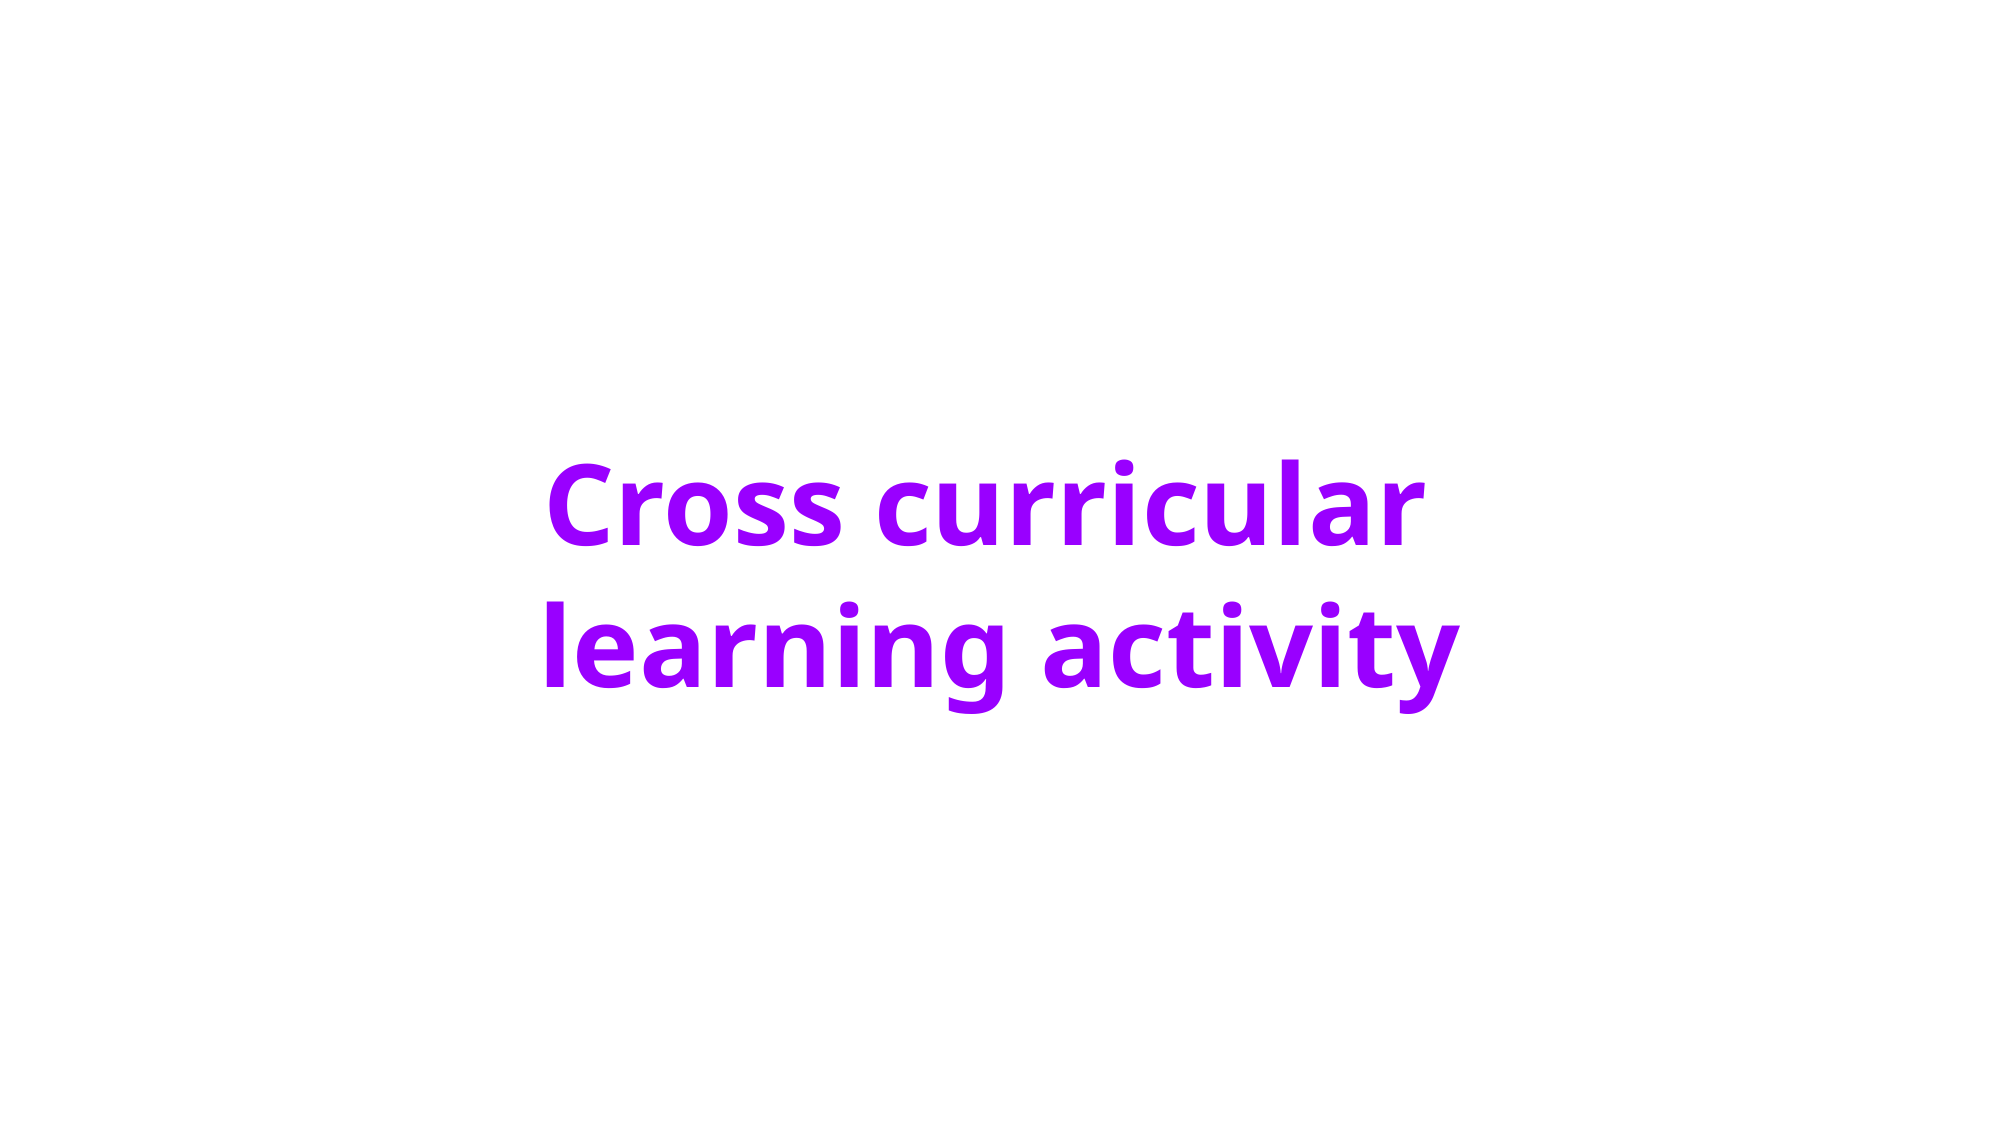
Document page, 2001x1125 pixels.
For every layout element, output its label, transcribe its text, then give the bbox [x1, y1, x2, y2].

list Cross curricular learning activity [137, 299, 1863, 1014]
